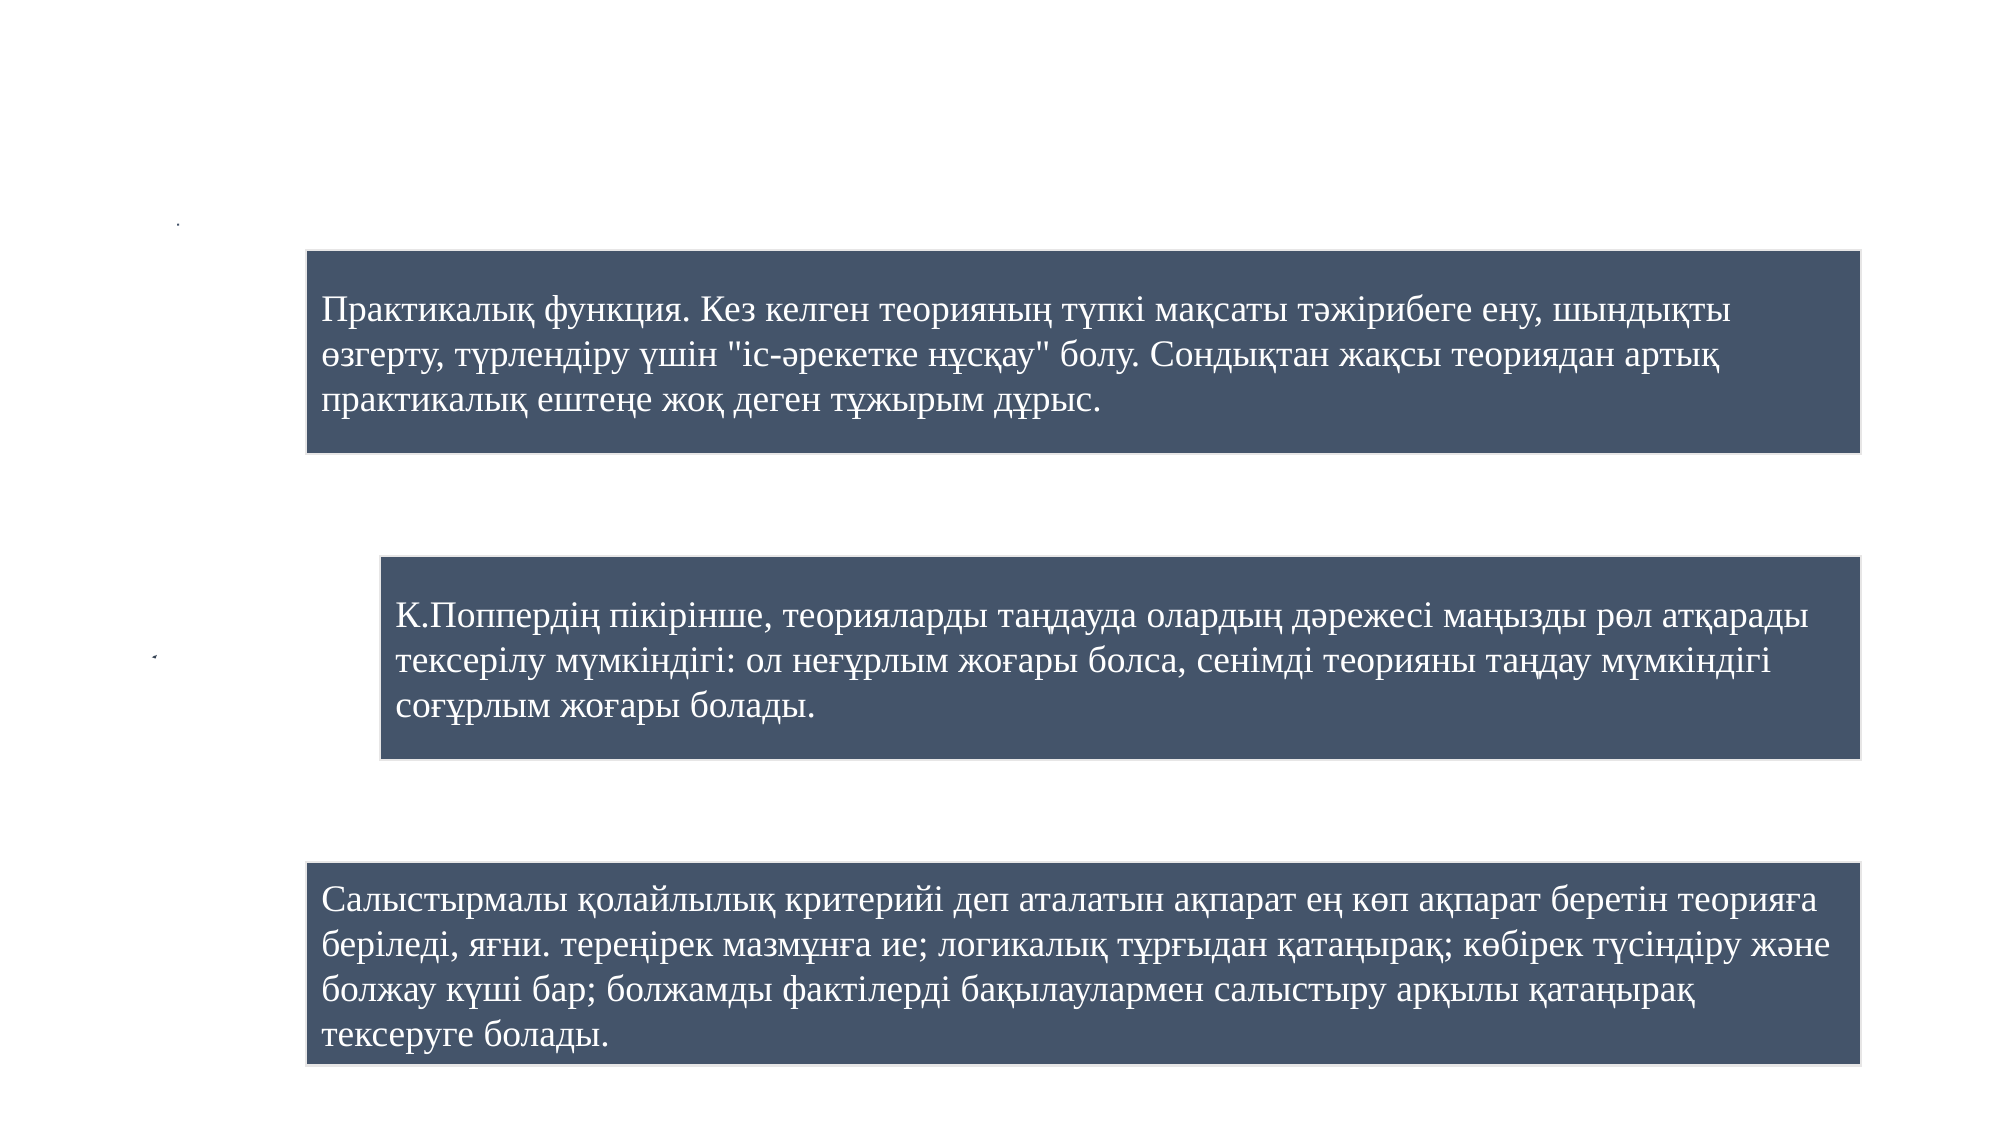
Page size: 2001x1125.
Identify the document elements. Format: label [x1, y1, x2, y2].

list [149, 58, 1861, 1079]
